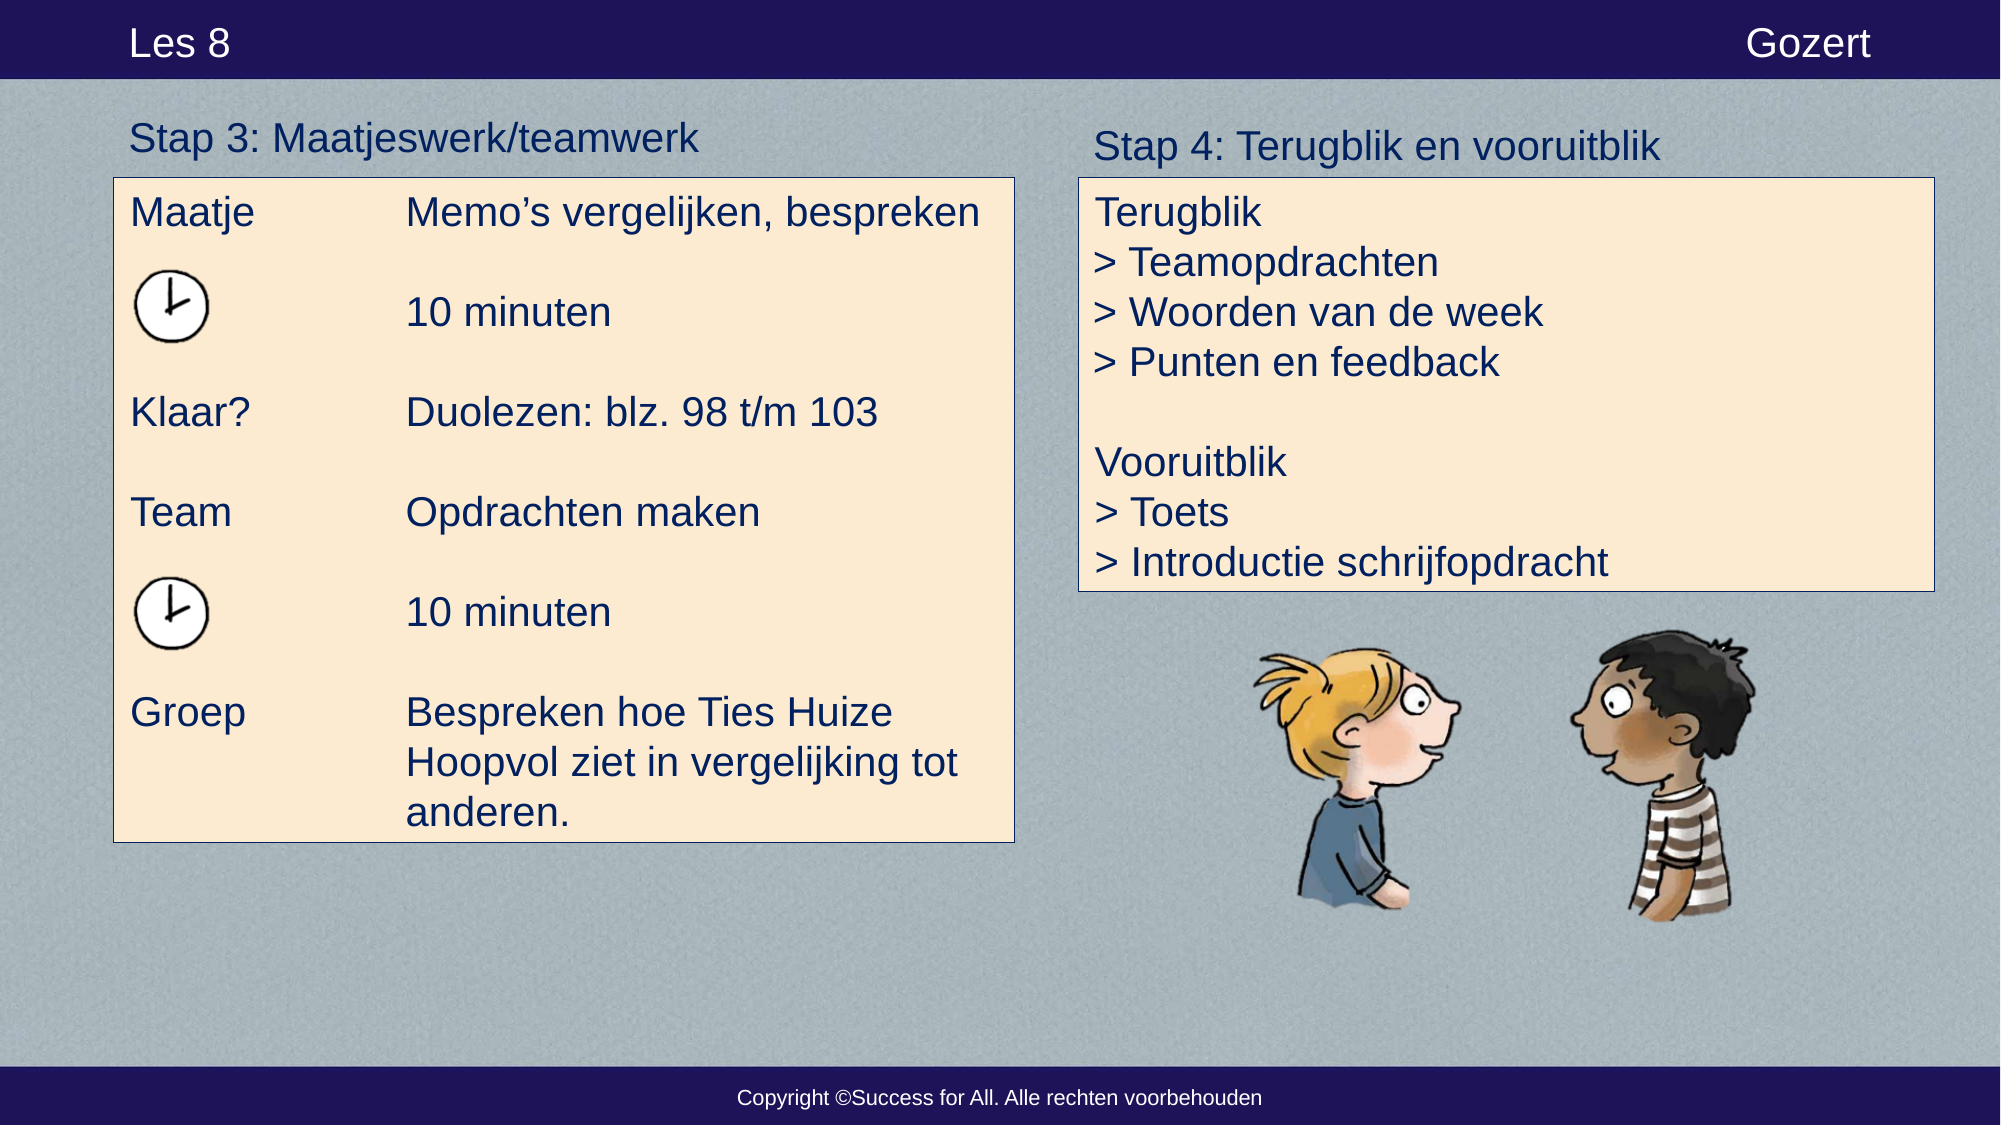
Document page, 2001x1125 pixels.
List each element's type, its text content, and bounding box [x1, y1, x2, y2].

text_box Les 8 [114, 8, 354, 73]
text_box Maatje Memo’s vergelijken, bespreken 10 minuten Klaar? Duolezen: blz. 98 t/m 103 Team Opdrachten maken 10 minuten Groep Bespreken hoe Ties Huize Hoopvol ziet in vergelijking tot anderen. [113, 177, 1015, 843]
text_box Stap 4: Terugblik en vooruitblik [1078, 111, 1871, 177]
text_box Gozert [999, 8, 1886, 73]
text_box Stap 3: Maatjeswerk/teamwerk [114, 103, 907, 169]
text_box Terugblik > Teamopdrachten > Woorden van de week > Punten en feedback Vooruitblik > Toets > Introductie schrijfopdracht [1078, 177, 1935, 592]
picture [0, 0, 2001, 1125]
text_box Copyright ©Success for All. Alle rechten voorbehouden [0, 1076, 2000, 1125]
